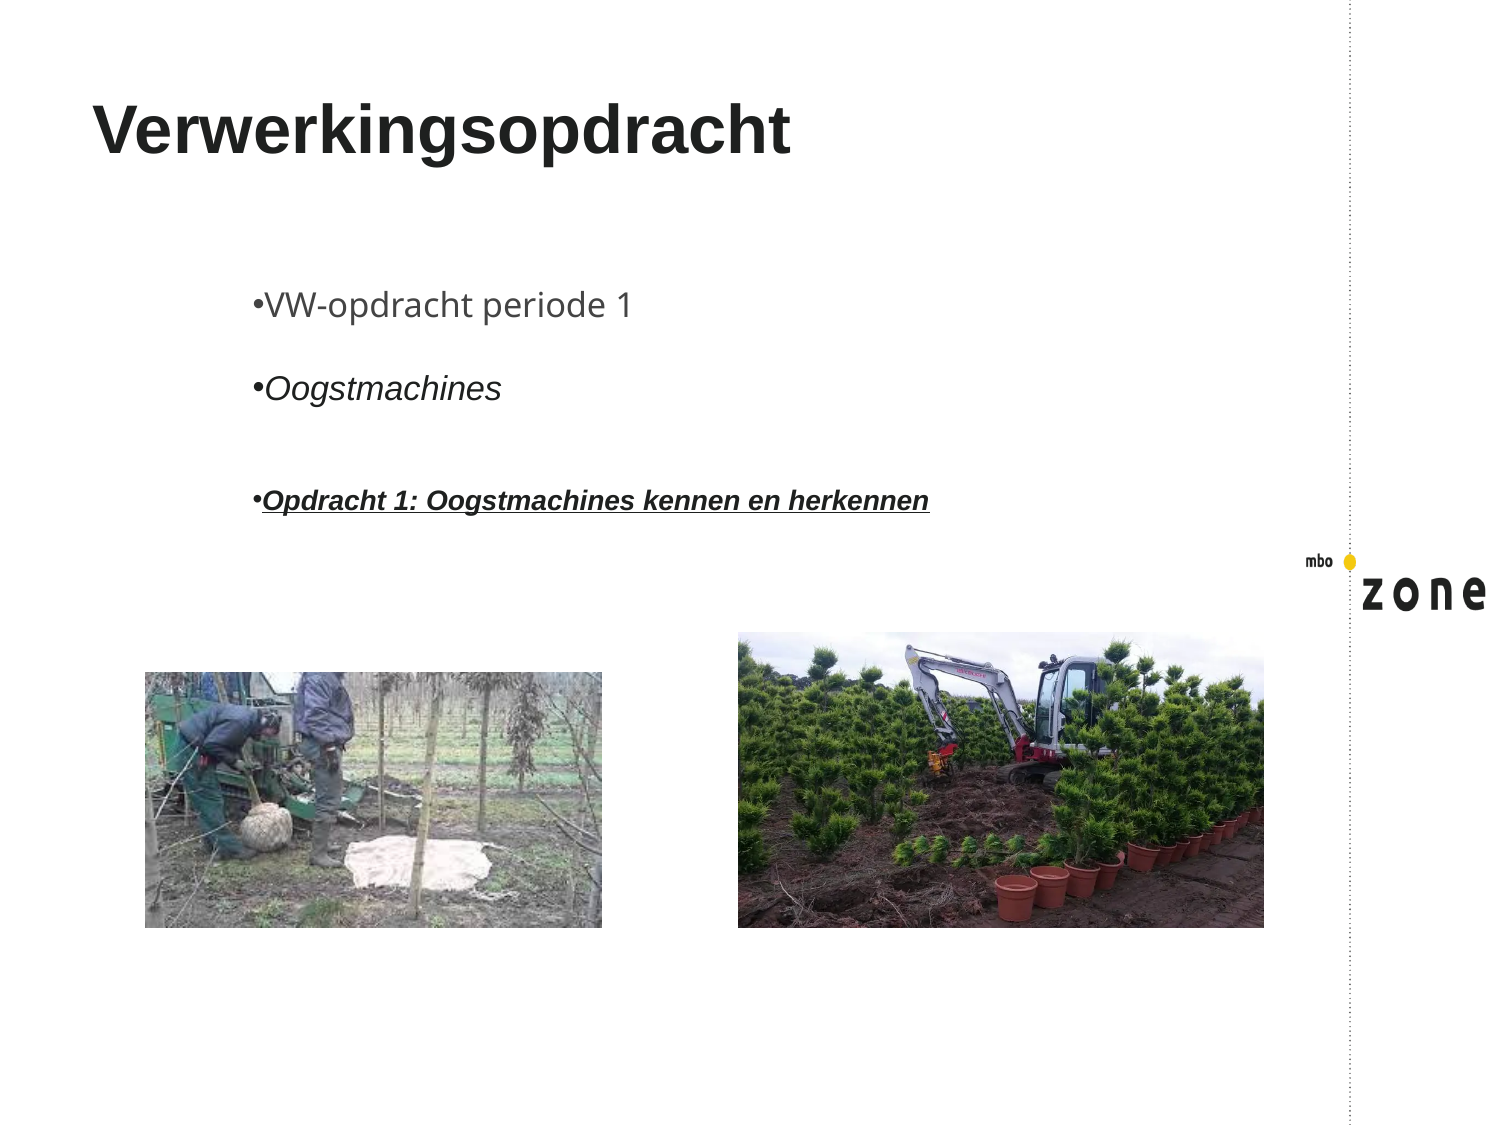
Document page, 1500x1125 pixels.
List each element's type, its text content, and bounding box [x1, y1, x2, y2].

list VW-opdracht periode 1 Oogstmachines Opdracht 1: Oogstmachines kennen en herkennen [252, 283, 1205, 998]
title Verwerkingsopdracht [93, 94, 1205, 272]
picture [145, 672, 602, 929]
picture [738, 0, 1500, 1125]
